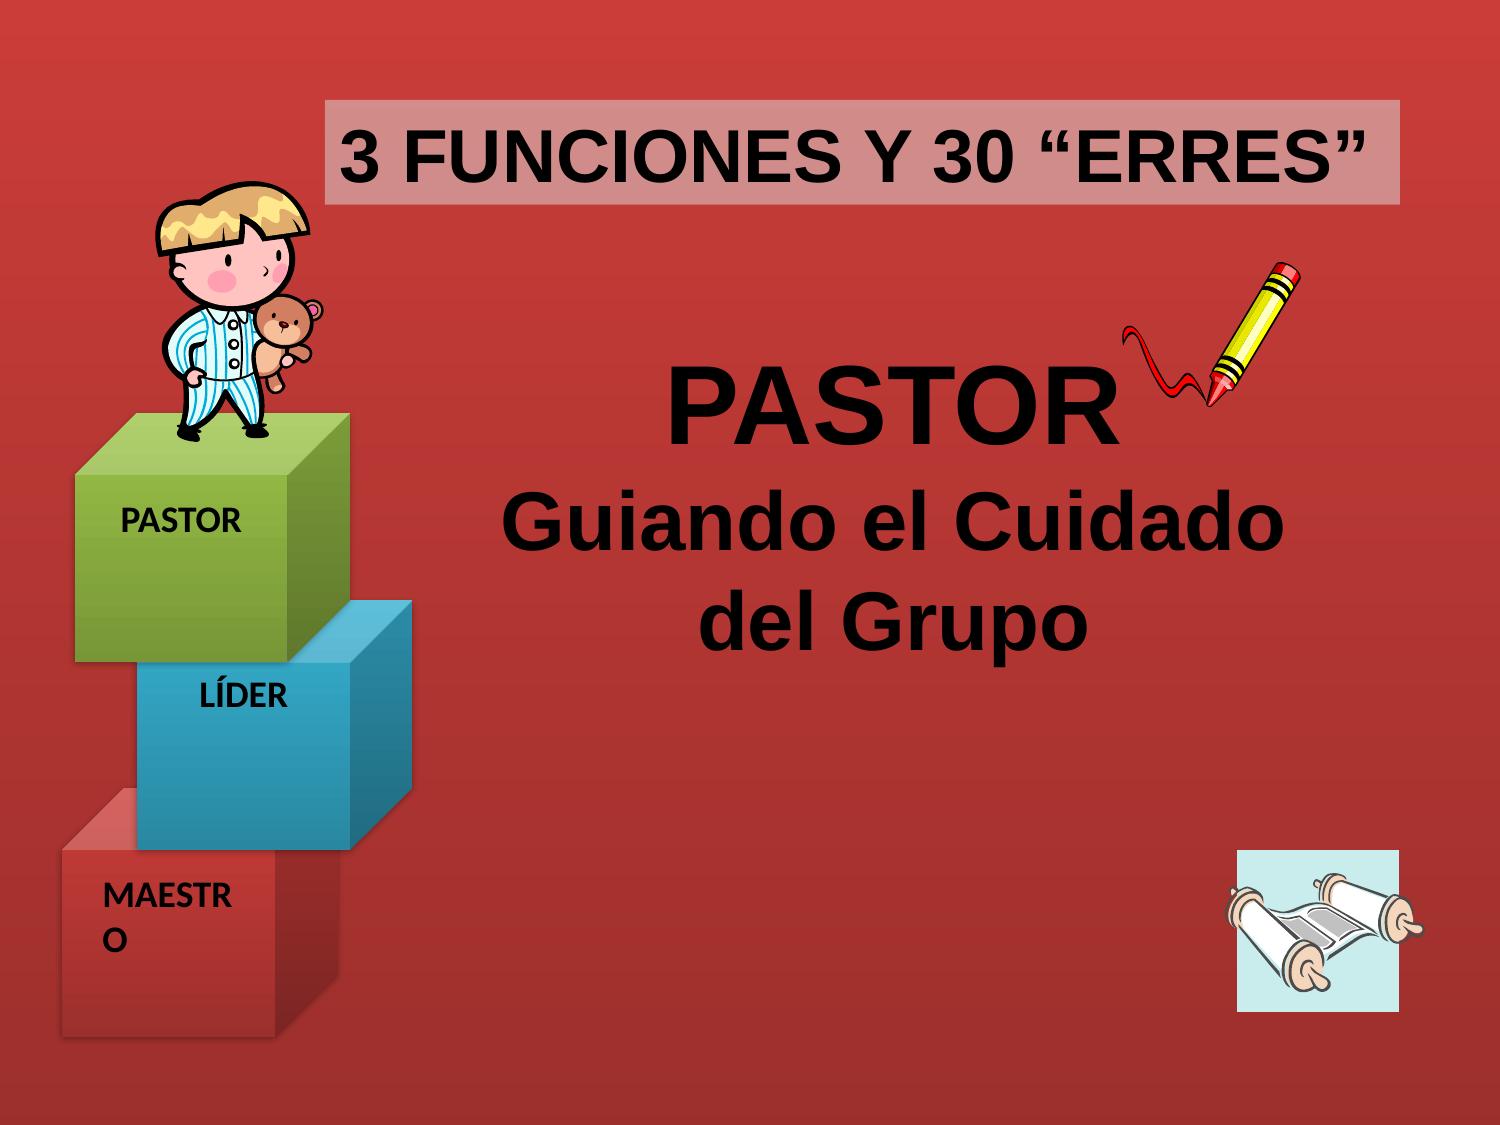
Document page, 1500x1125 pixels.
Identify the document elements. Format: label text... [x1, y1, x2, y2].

text_box líder [174, 662, 313, 723]
text_box [137, 600, 413, 850]
text_box [75, 412, 351, 663]
picture [137, 165, 326, 443]
text_box [0, 0, 1500, 1125]
text_box [62, 787, 338, 1038]
picture [1164, 231, 1285, 423]
text_box 3 FUNCIONES Y 30 “ERRES” [324, 99, 1400, 205]
text_box pastor [99, 487, 263, 548]
picture [1224, 849, 1426, 1013]
text_box maestro [87, 862, 263, 968]
text_box PASTOR Guiando el Cuidado del Grupo [437, 324, 1350, 675]
